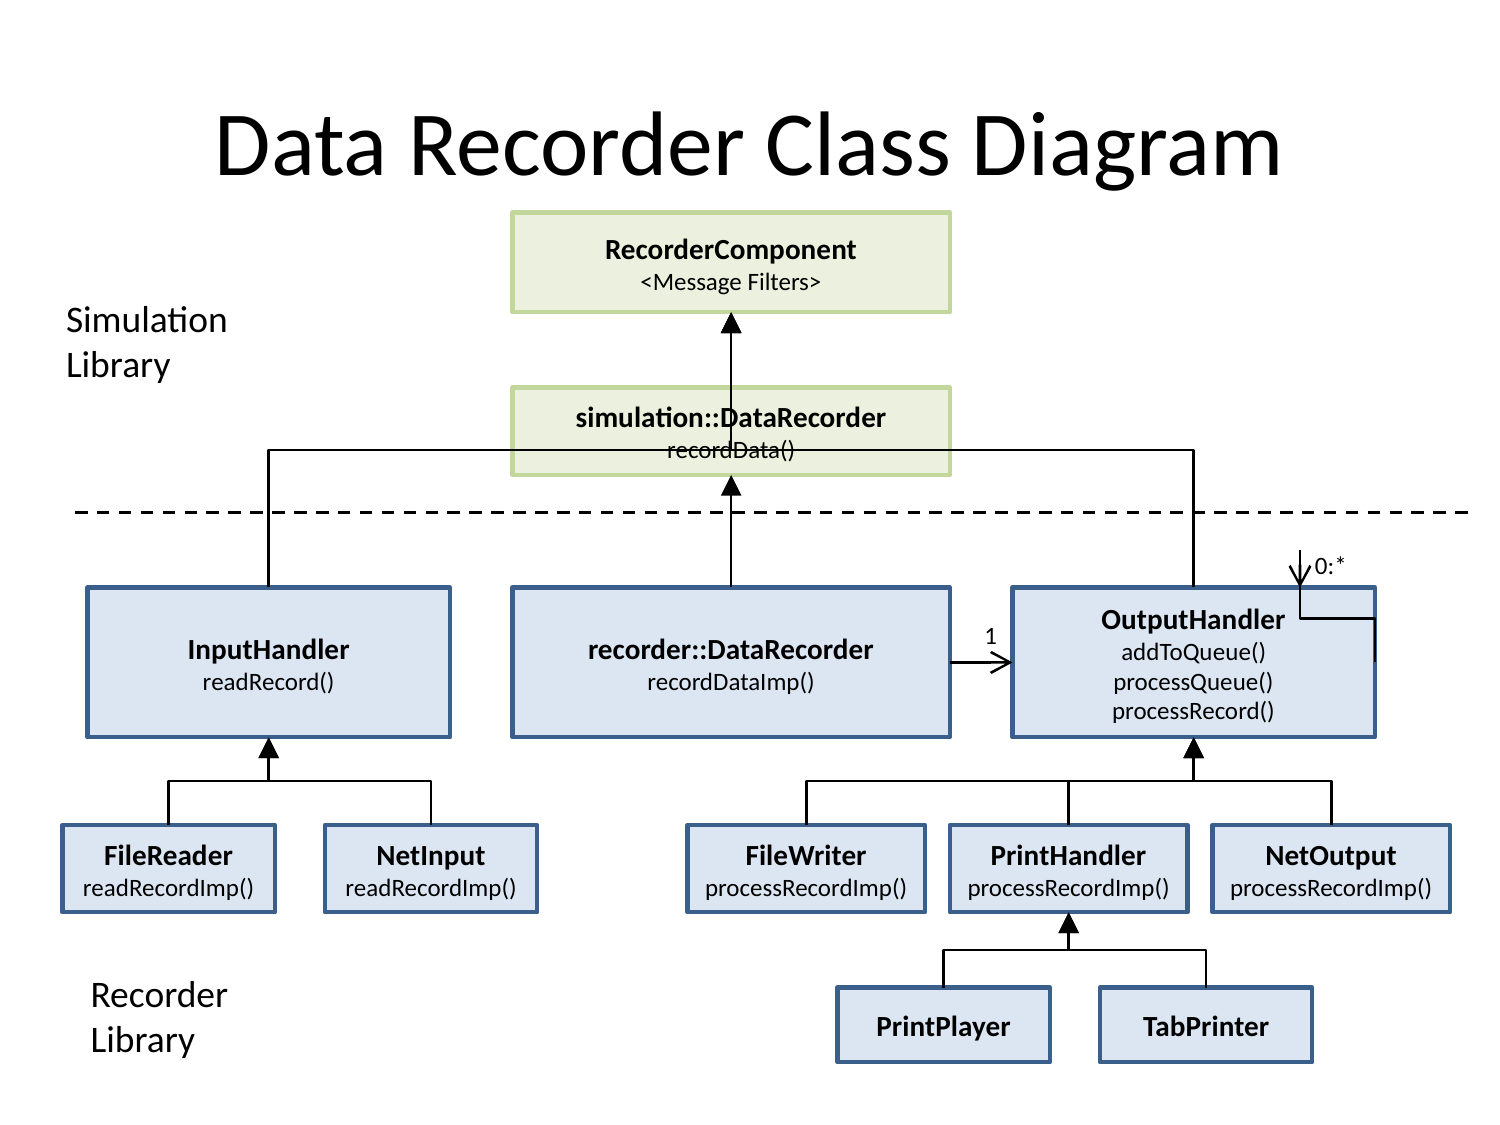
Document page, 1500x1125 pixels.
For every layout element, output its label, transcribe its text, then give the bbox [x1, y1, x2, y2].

text_box FileWriter processRecordImp() [685, 823, 927, 914]
text_box PrintPlayer [835, 985, 1052, 1064]
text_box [1087, 718, 1176, 844]
text_box FileReader readRecordImp() [60, 823, 277, 914]
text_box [955, 691, 1044, 976]
text_box OutputHandler addToQueue() processQueue() processRecord() [1048, 585, 1377, 739]
title Data Recorder Class Diagram [75, 45, 1425, 233]
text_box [305, 699, 394, 863]
text_box NetInput readRecordImp() [323, 823, 539, 914]
text_box simulation::DataRecorder recordData() [641, 385, 730, 449]
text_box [1218, 712, 1307, 851]
text_box RecorderComponent <Message Filters> [510, 210, 952, 314]
text_box InputHandler readRecord() [85, 585, 452, 739]
text_box PrintHandler processRecordImp() [1048, 823, 1190, 914]
text_box Simulation Library [51, 287, 243, 393]
text_box 0:* [1300, 542, 1363, 573]
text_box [1099, 880, 1176, 1019]
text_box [174, 731, 263, 832]
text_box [824, 218, 1101, 682]
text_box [968, 887, 1044, 1013]
text_box recorder::DataRecorder recordDataImp() [510, 585, 950, 739]
text_box simulation::DataRecorder recordData() [732, 385, 819, 449]
text_box NetOutput processRecordImp() [1210, 823, 1452, 914]
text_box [362, 218, 638, 682]
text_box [1299, 574, 1376, 663]
text_box simulation::DataRecorder recordData() [641, 451, 819, 477]
text_box Recorder Library [75, 962, 244, 1068]
text_box TabPrinter [1098, 985, 1314, 1064]
